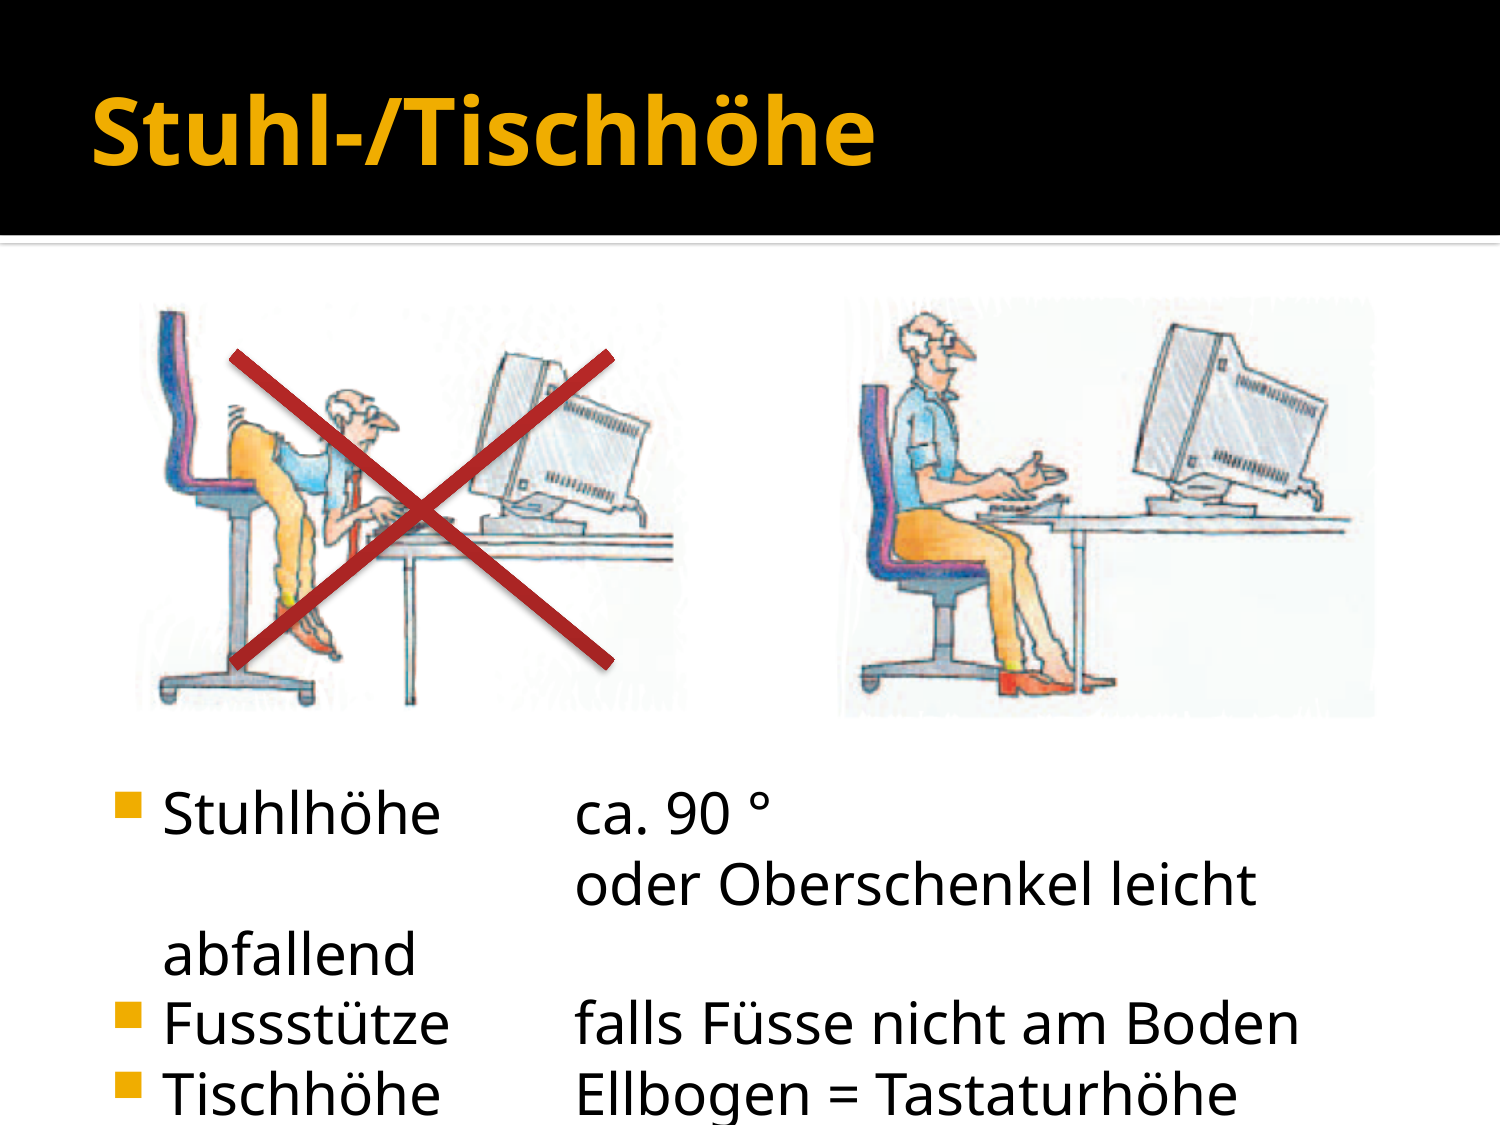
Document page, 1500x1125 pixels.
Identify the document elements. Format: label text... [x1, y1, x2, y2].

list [119, 281, 689, 727]
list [826, 281, 1389, 727]
title Stuhl-/Tischhöhe [75, 24, 1425, 231]
list Stuhlhöhe ca. 90 ° oder Oberschenkel leicht abfallend Fussstütze falls Füsse nicht am Boden Tischhöhe Ellbogen = Tastaturhöhe [82, 761, 1430, 1043]
